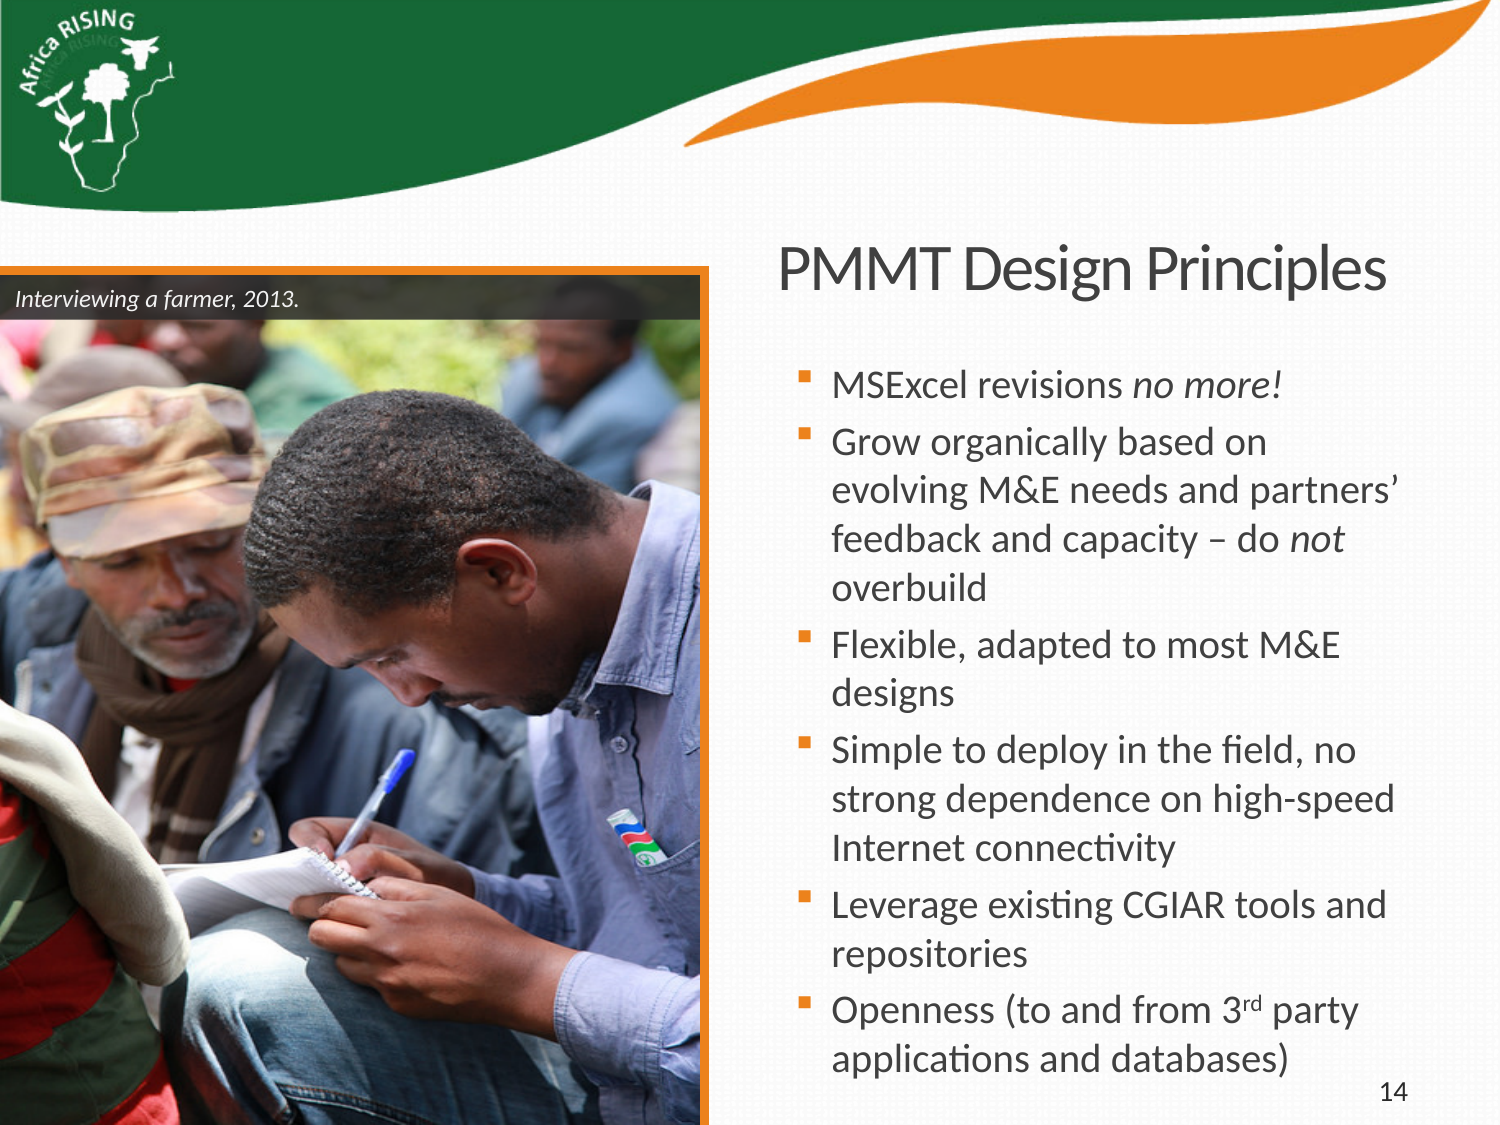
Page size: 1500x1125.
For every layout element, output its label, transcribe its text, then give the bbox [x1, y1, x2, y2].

picture [0, 0, 1500, 213]
picture [0, 274, 701, 1125]
list MSExcel revisions no more! Grow organically based on evolving M&E needs and partners’ feedback and capacity – do not overbuild Flexible, adapted to most M&E designs Simple to deploy in the field, no strong dependence on high-speed Internet connectivity Leverage existing CGIAR tools and repositories Openness (to and from 3rd party applications and databases) [762, 350, 1425, 1100]
title PMMT Design Principles [762, 224, 1425, 321]
